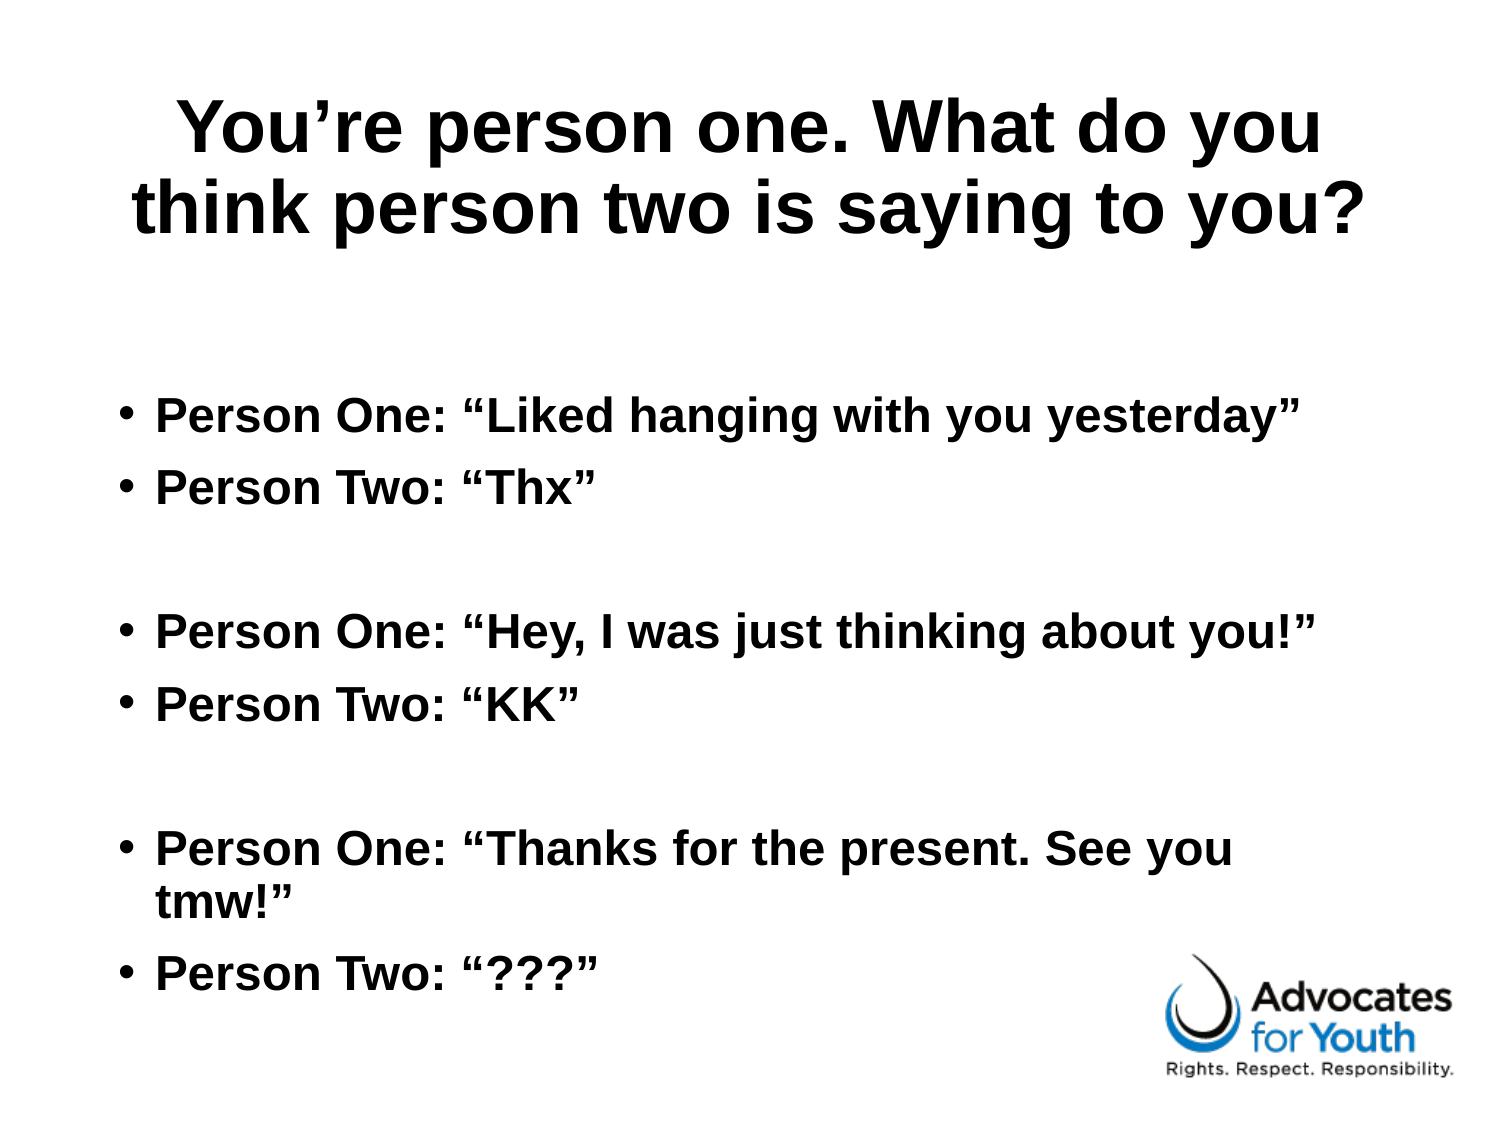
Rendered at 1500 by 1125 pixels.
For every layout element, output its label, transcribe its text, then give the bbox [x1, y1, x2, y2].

title You’re person one. What do you think person two is saying to you? [103, 59, 1397, 278]
list Person One: “Liked hanging with you yesterday” Person Two: “Thx” Person One: “Hey, I was just thinking about you!” Person Two: “KK” Person One: “Thanks for the present. See you tmw!” Person Two: “???” [103, 299, 1397, 1014]
picture [1138, 922, 1480, 1107]
